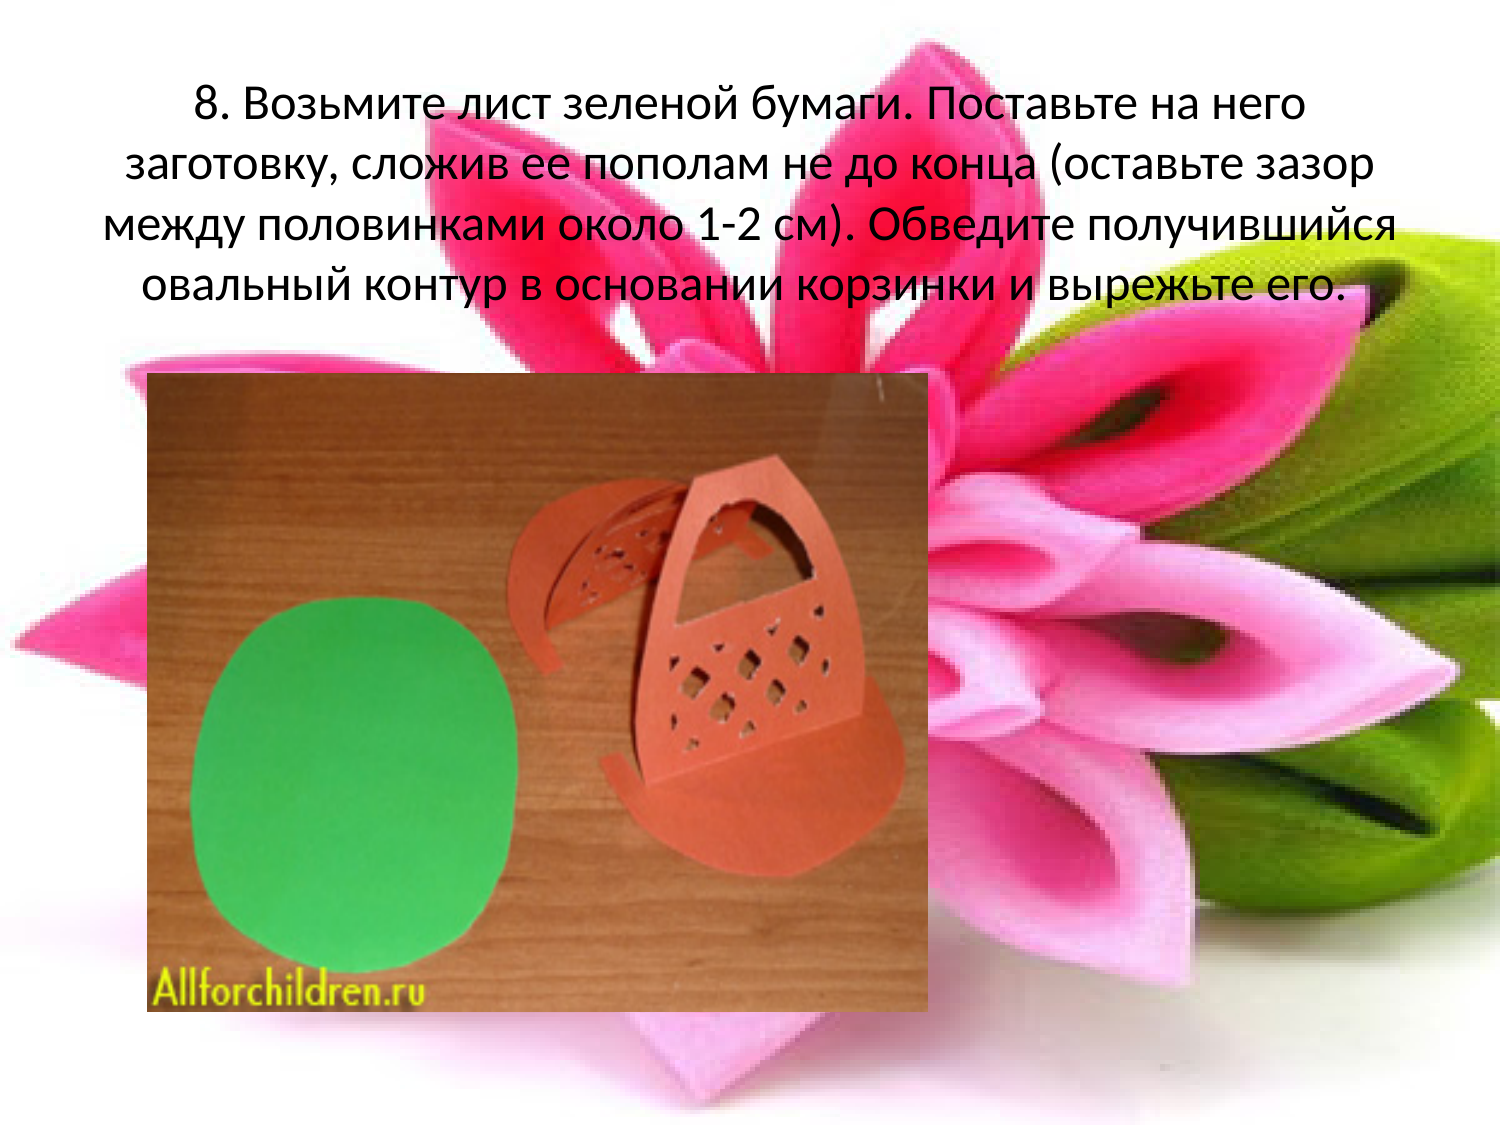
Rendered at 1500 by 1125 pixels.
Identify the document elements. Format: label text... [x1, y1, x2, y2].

picture [0, 0, 1500, 1125]
title 8. Возьмите лист зеленой бумаги. Поставьте на него заготовку, сложив ее пополам не до конца (оставьте зазор между половинками около 1-2 см). Обведите получившийся овальный контур в основании корзинки и вырежьте его. [75, 45, 1425, 421]
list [147, 373, 928, 1012]
